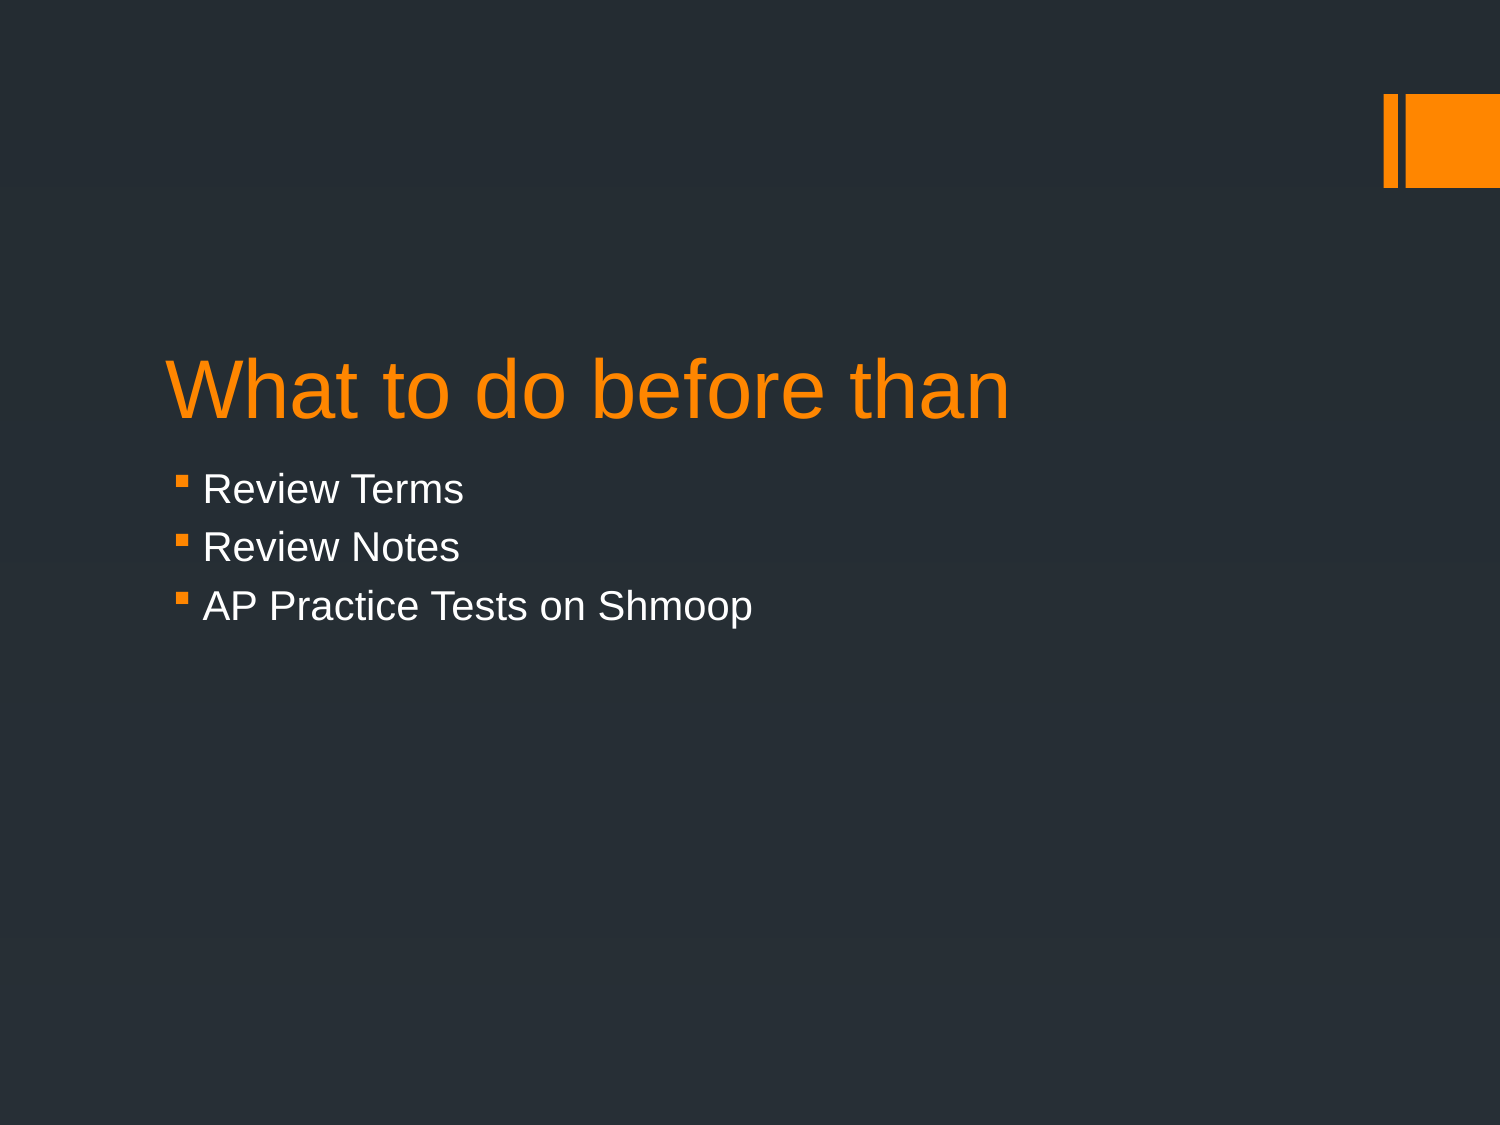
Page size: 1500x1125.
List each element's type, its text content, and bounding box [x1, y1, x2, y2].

title What to do before than [150, 253, 1350, 443]
list Review Terms Review Notes AP Practice Tests on Shmoop [150, 454, 1350, 1035]
